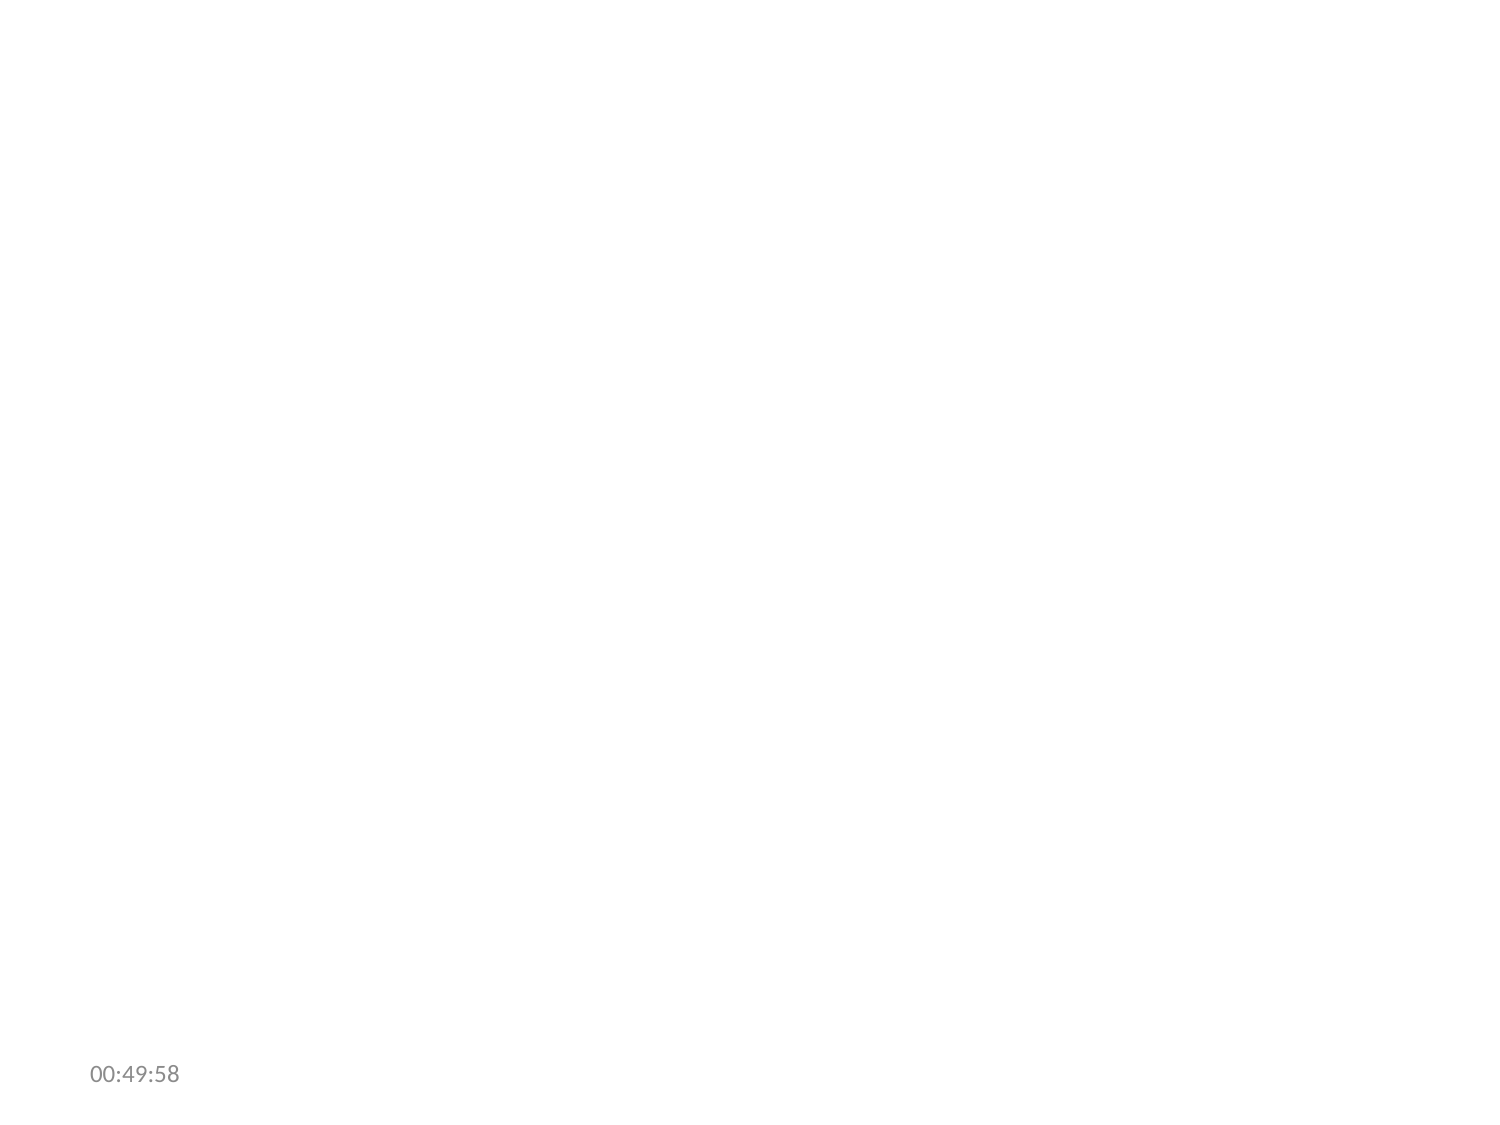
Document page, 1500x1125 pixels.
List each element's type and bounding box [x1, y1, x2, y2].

slide_number [75, 1042, 425, 1103]
